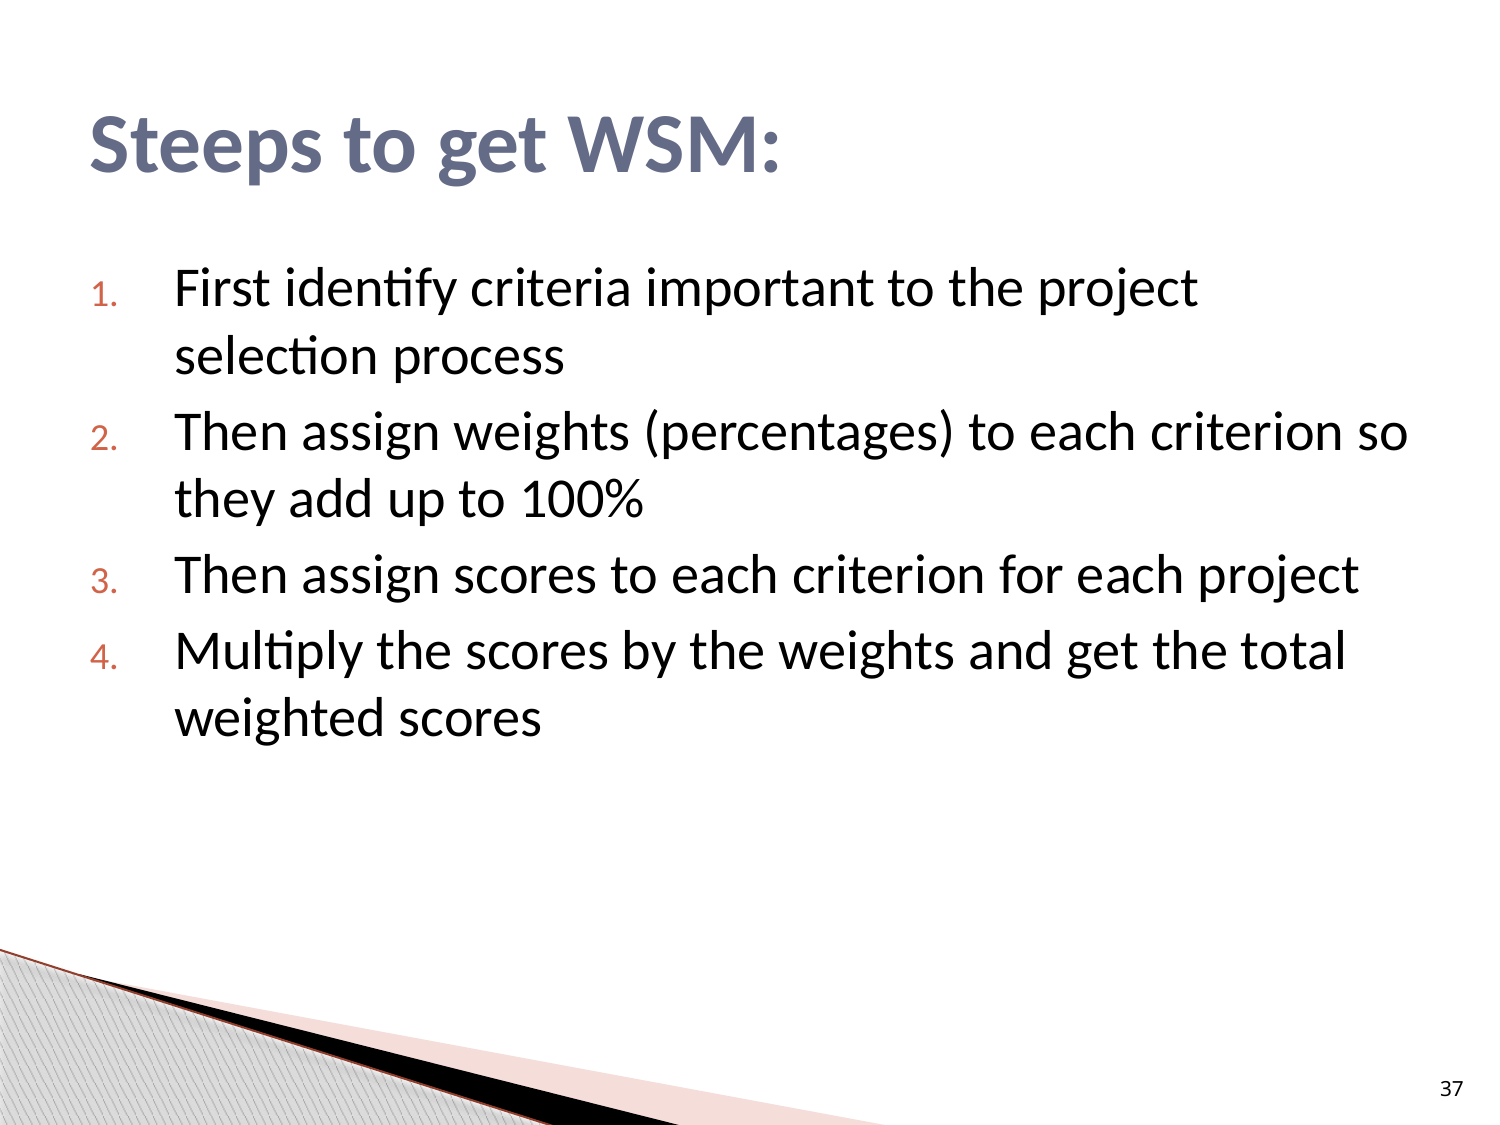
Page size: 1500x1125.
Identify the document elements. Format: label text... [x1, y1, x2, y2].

title Steeps to get WSM: [75, 45, 1425, 233]
slide_number 37 [1418, 1051, 1479, 1112]
list First identify criteria important to the project selection process Then assign weights (percentages) to each criterion so they add up to 100% Then assign scores to each criterion for each project Multiply the scores by the weights and get the total weighted scores [75, 243, 1425, 986]
